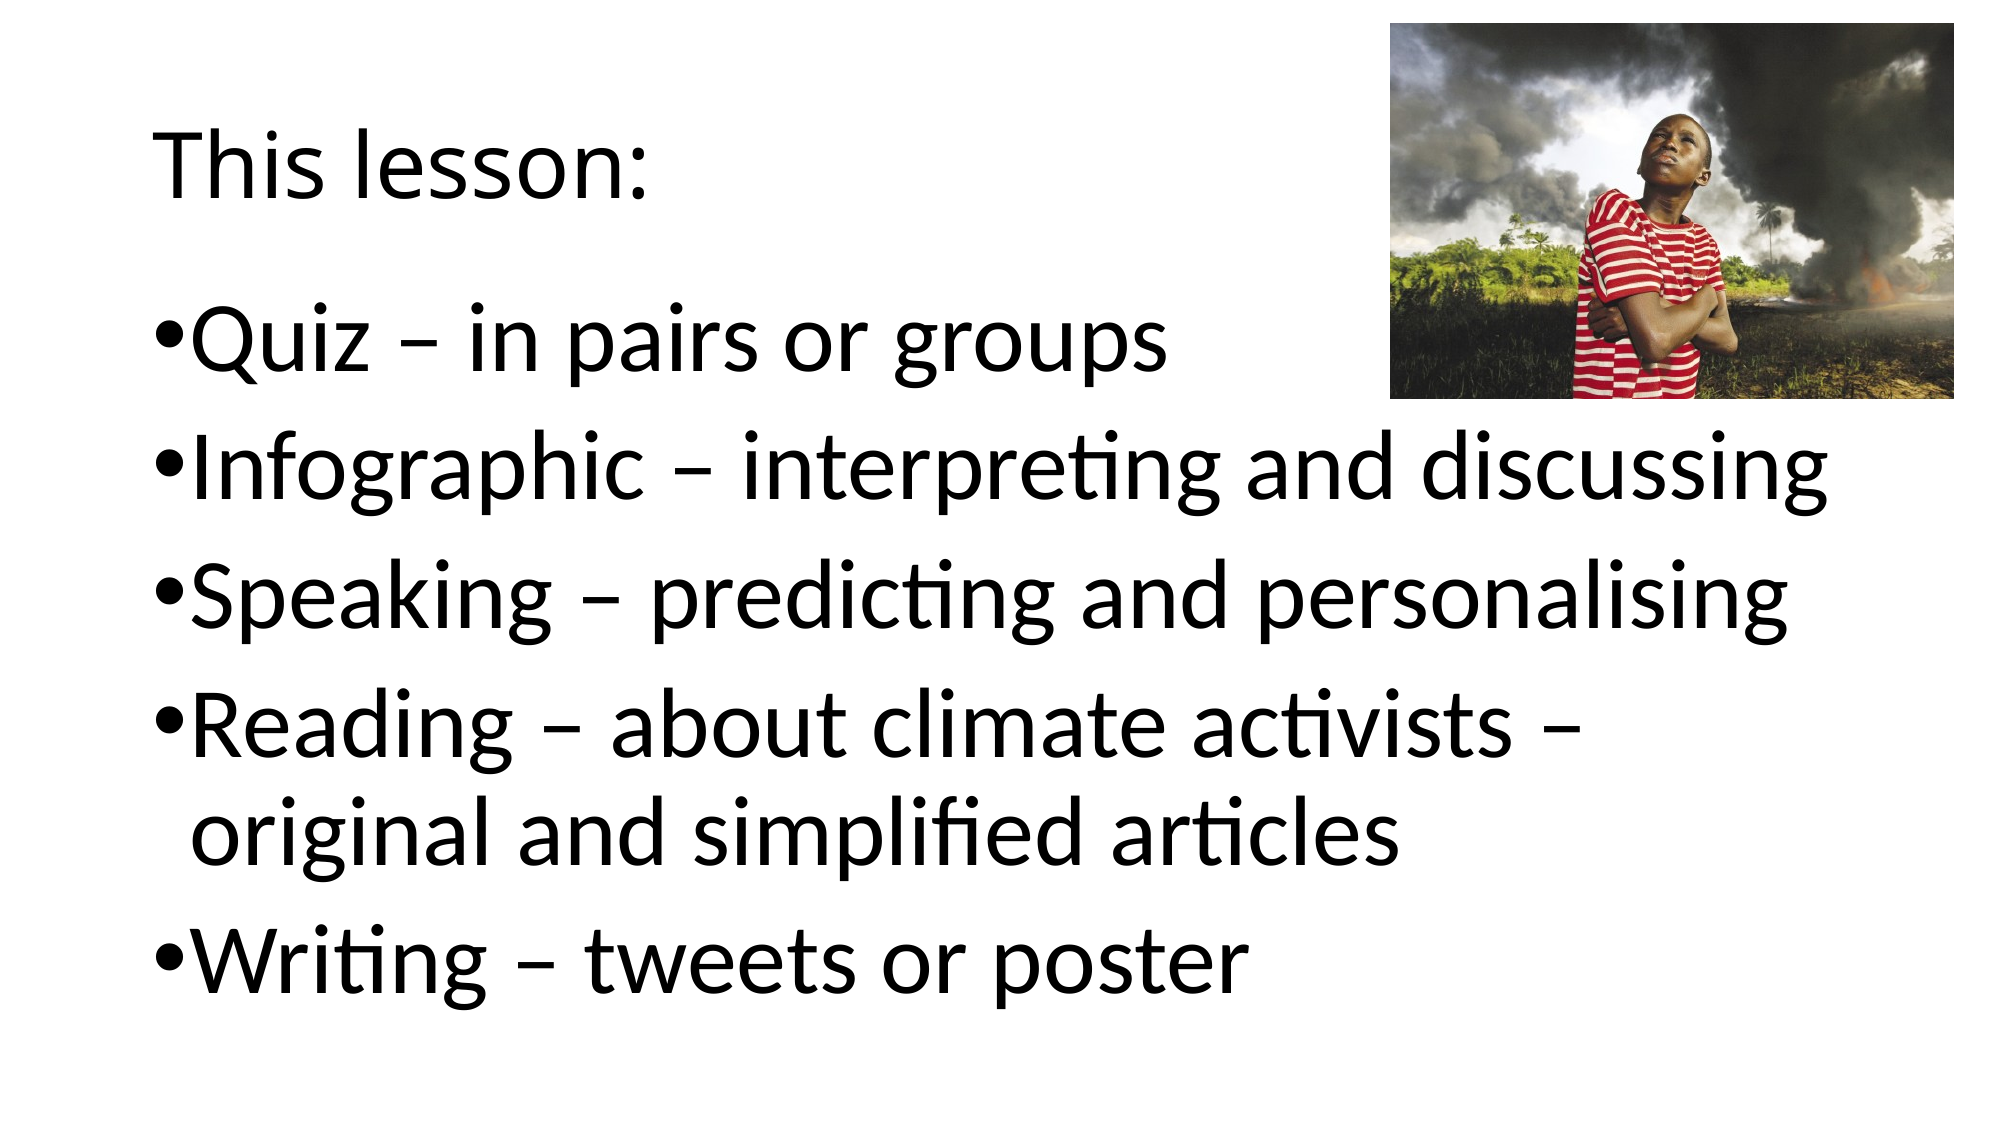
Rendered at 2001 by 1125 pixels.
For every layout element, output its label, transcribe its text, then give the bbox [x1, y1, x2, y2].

list Quiz – in pairs or groups Infographic – interpreting and discussing Speaking – predicting and personalising Reading – about climate activists – original and simplified articles Writing – tweets or poster [137, 277, 1863, 1014]
title This lesson: [137, 59, 1390, 277]
picture [1390, 23, 1954, 399]
